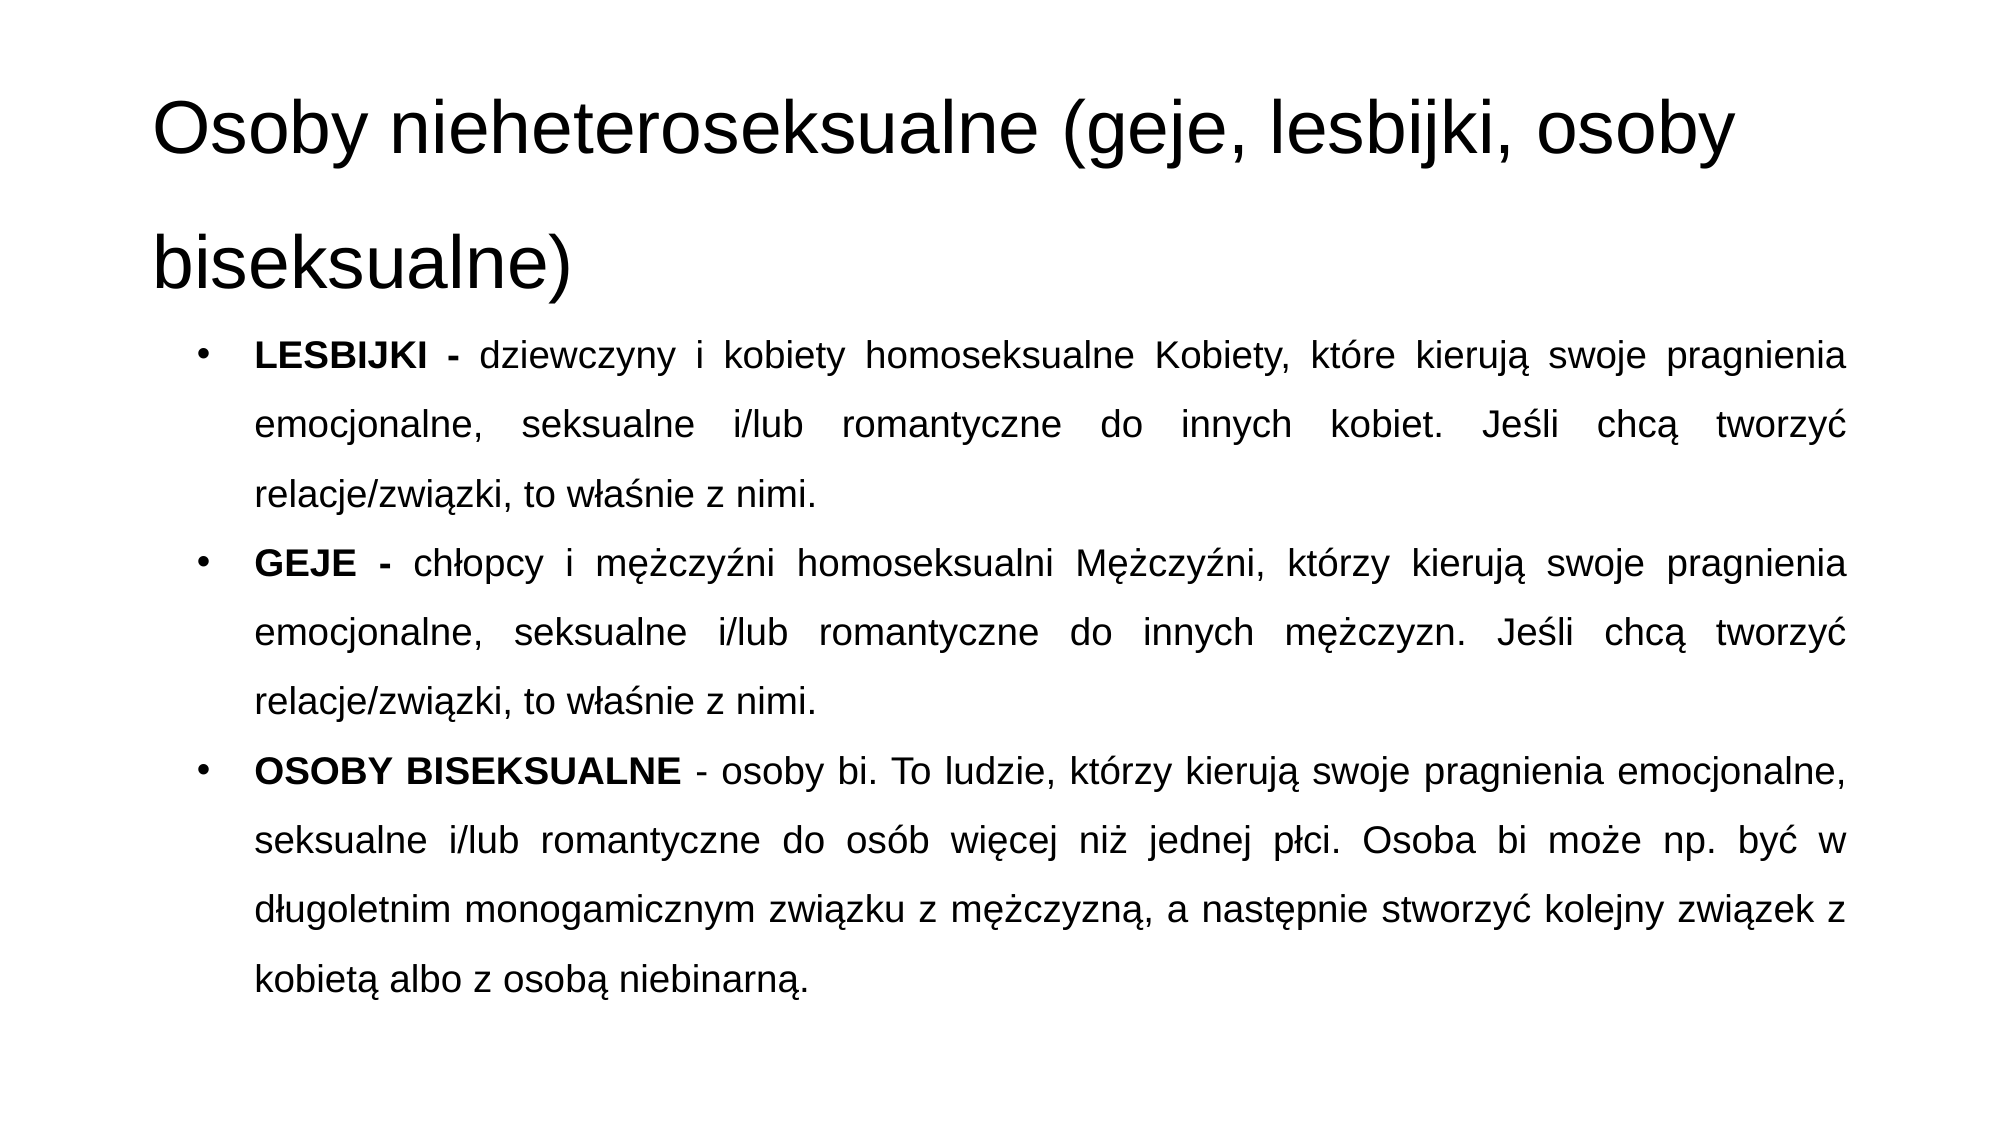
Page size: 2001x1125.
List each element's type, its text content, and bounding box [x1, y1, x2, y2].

title Osoby nieheteroseksualne (geje, lesbijki, osoby biseksualne) [137, 59, 1863, 278]
list LESBIJKI - dziewczyny i kobiety homoseksualne Kobiety, które kierują swoje pragnienia emocjonalne, seksualne i/lub romantyczne do innych kobiet. Jeśli chcą tworzyć relacje/związki, to właśnie z nimi. GEJE - chłopcy i mężczyźni homoseksualni Mężczyźni, którzy kierują swoje pragnienia emocjonalne, seksualne i/lub romantyczne do innych mężczyzn. Jeśli chcą tworzyć relacje/związki, to właśnie z nimi. OSOBY BISEKSUALNE - osoby bi. To ludzie, którzy kierują swoje pragnienia emocjonalne, seksualne i/lub romantyczne do osób więcej niż jednej płci. Osoba bi może np. być w długoletnim monogamicznym związku z mężczyzną, a następnie stworzyć kolejny związek z kobietą albo z osobą niebinarną. [137, 299, 1863, 1014]
